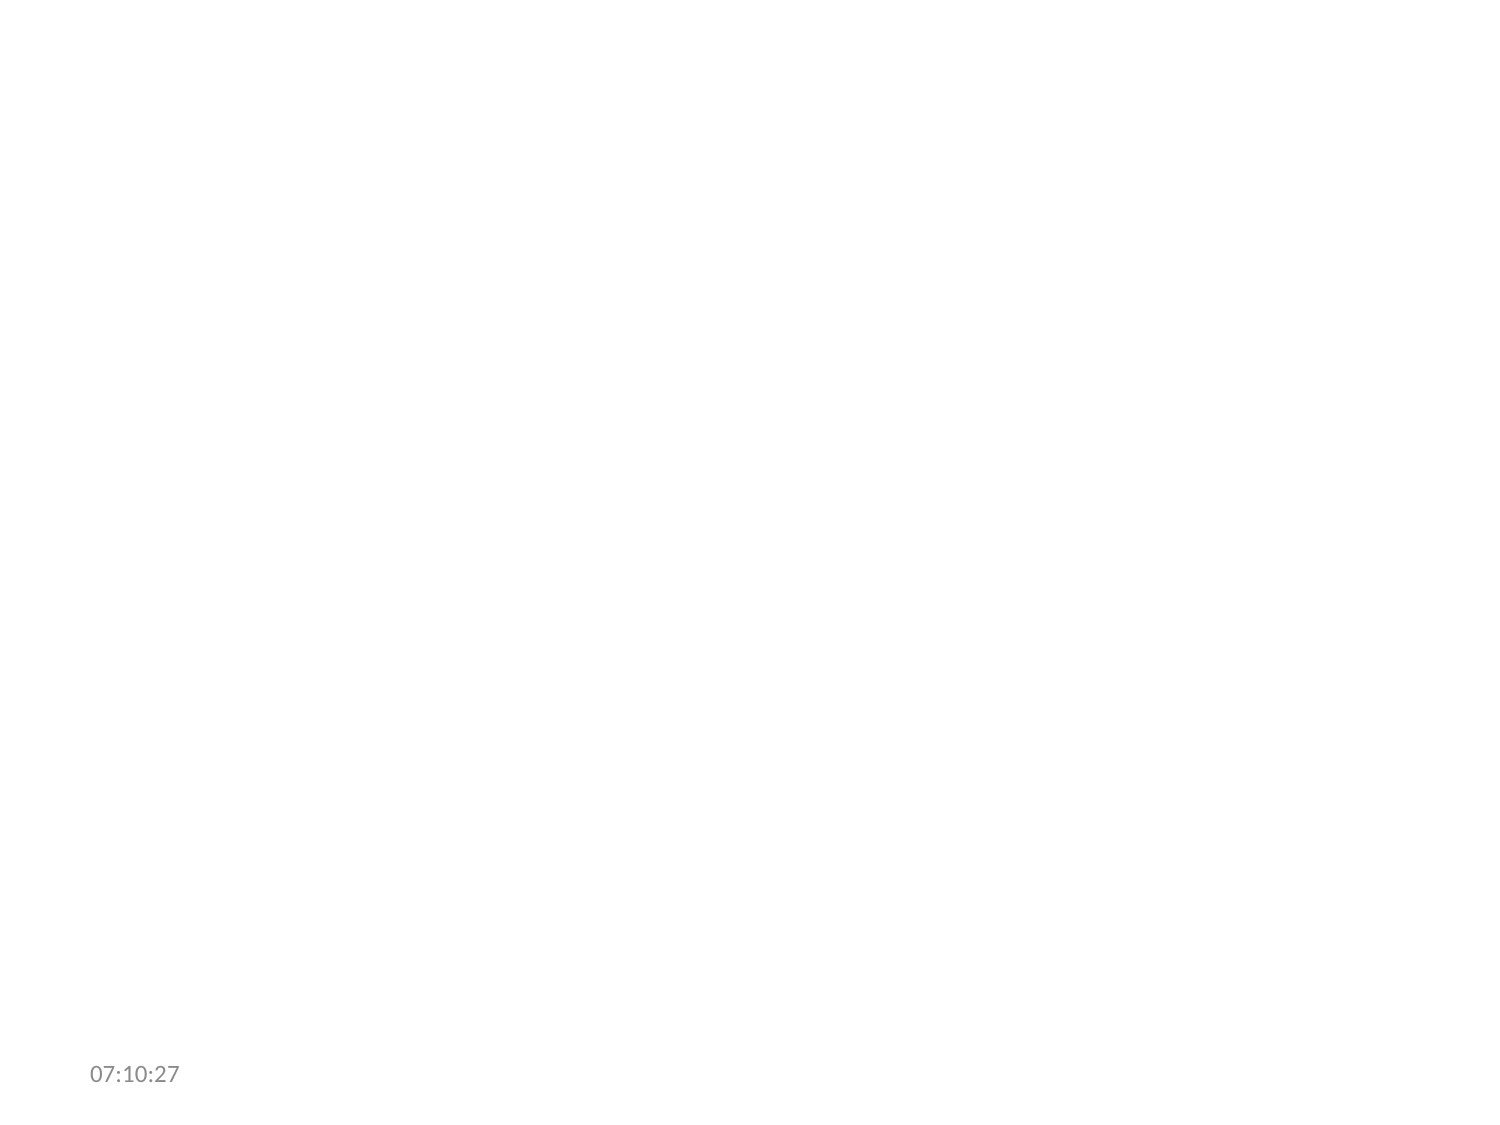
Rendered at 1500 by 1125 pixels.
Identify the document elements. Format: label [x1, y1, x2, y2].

slide_number [75, 1042, 425, 1103]
